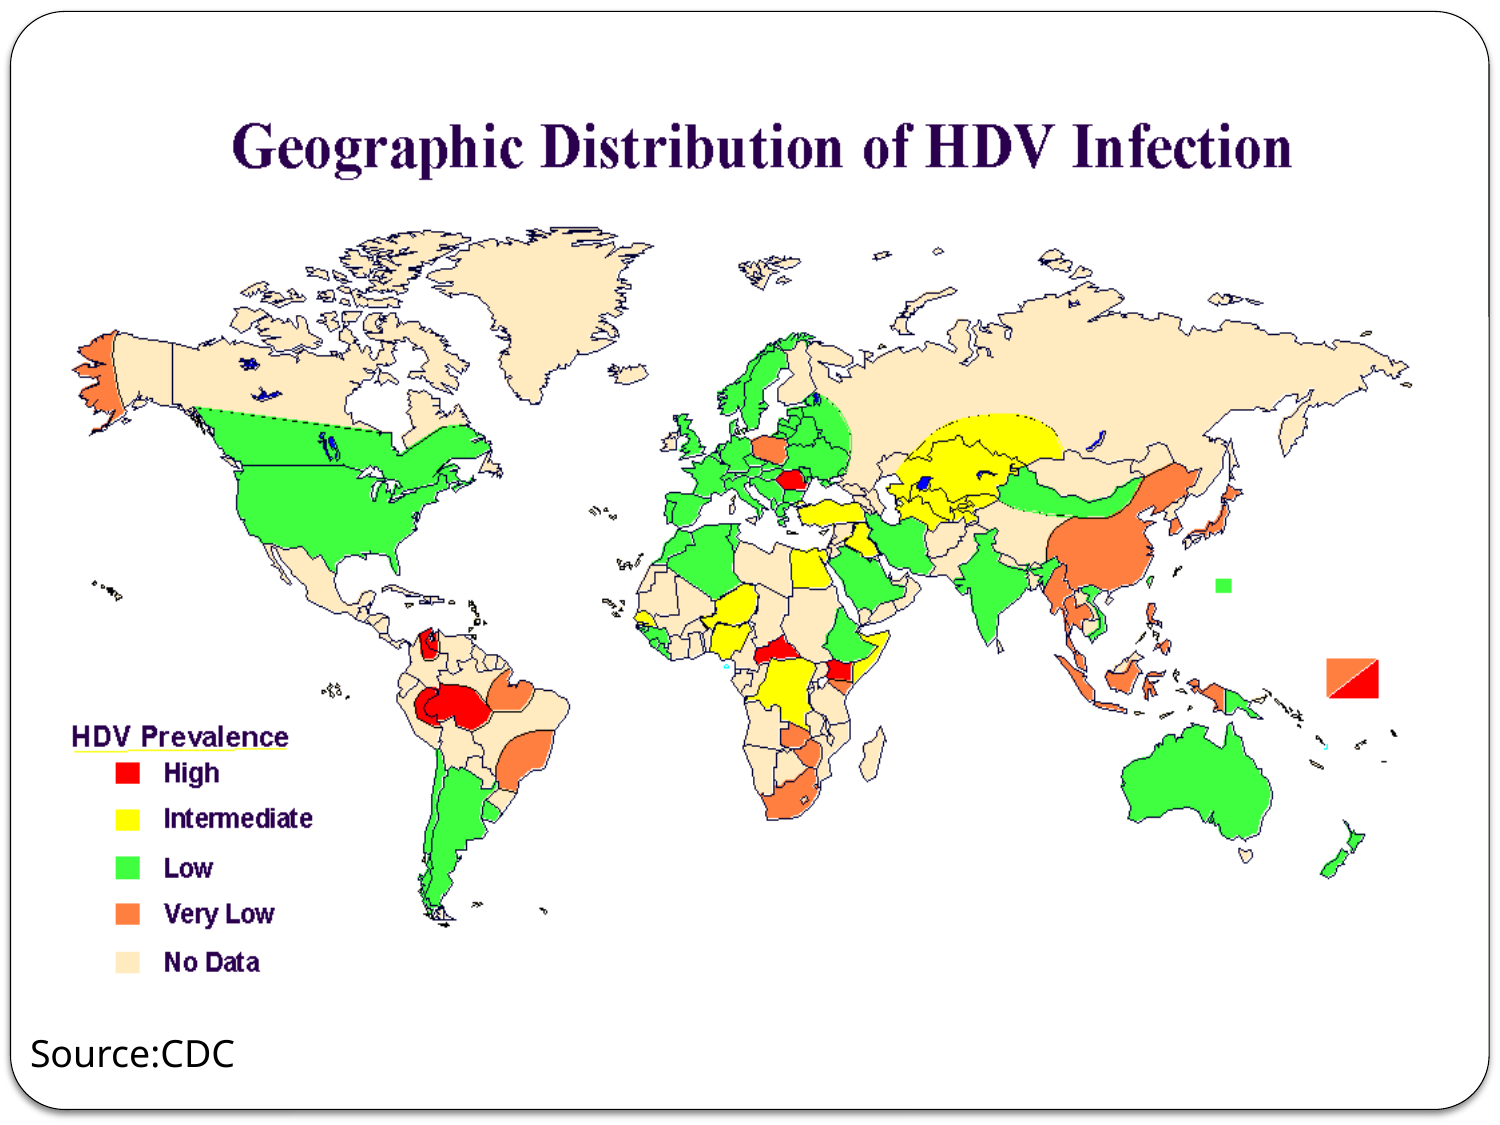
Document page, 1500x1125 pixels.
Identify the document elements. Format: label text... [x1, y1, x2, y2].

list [29, 42, 1471, 1067]
text_box Source:CDC [15, 1023, 251, 1083]
